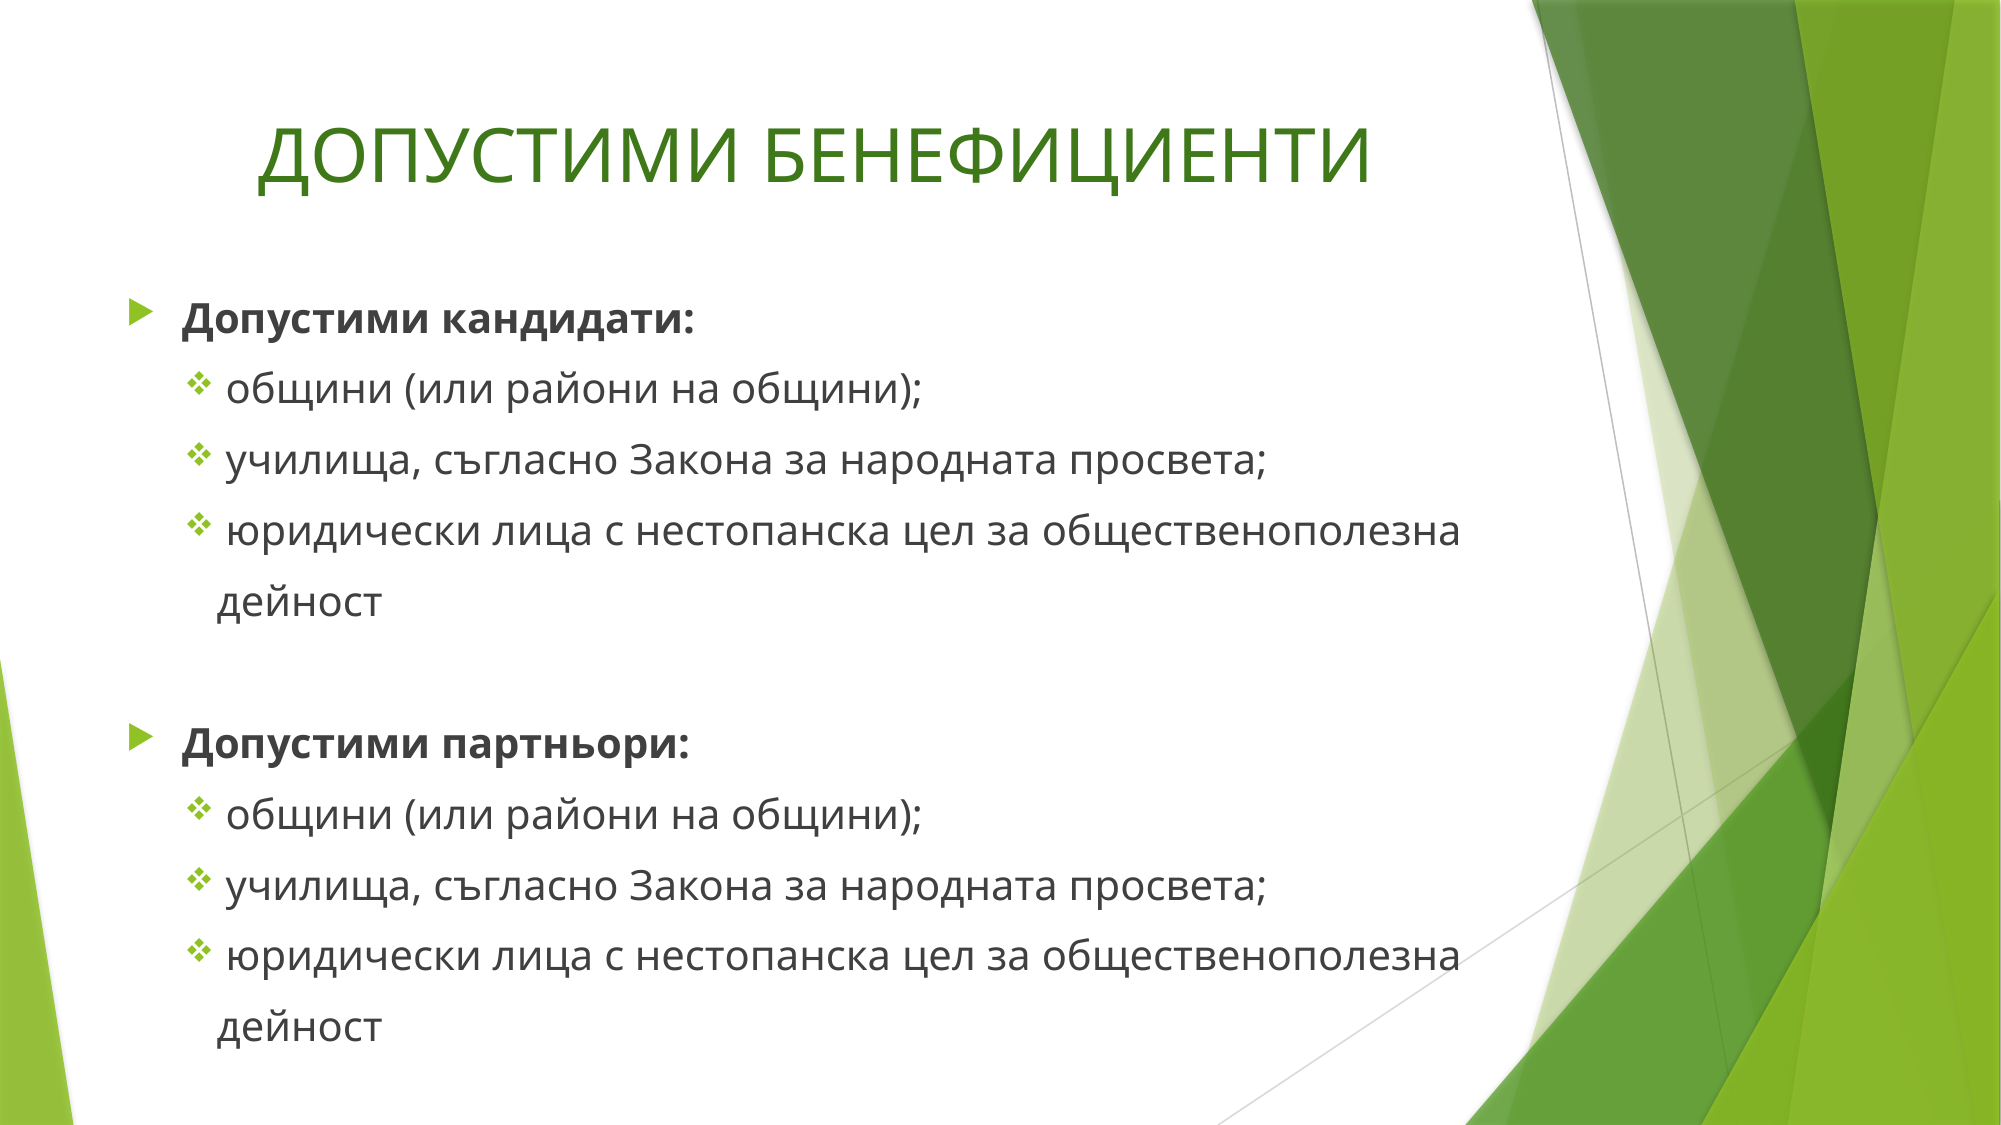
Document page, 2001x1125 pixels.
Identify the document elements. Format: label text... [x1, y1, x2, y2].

title ДОПУСТИМИ БЕНЕФИЦИЕНТИ [111, 99, 1522, 209]
list Допустими кандидати: общини (или райони на общини); училища, съгласно Закона за народната просвета; юридически лица с нестопанска цел за общественополезна дейност Допустими партньори: общини (или райони на общини); училища, съгласно Закона за народната просвета; юридически лица с нестопанска цел за общественополезна дейност [111, 218, 1522, 1085]
